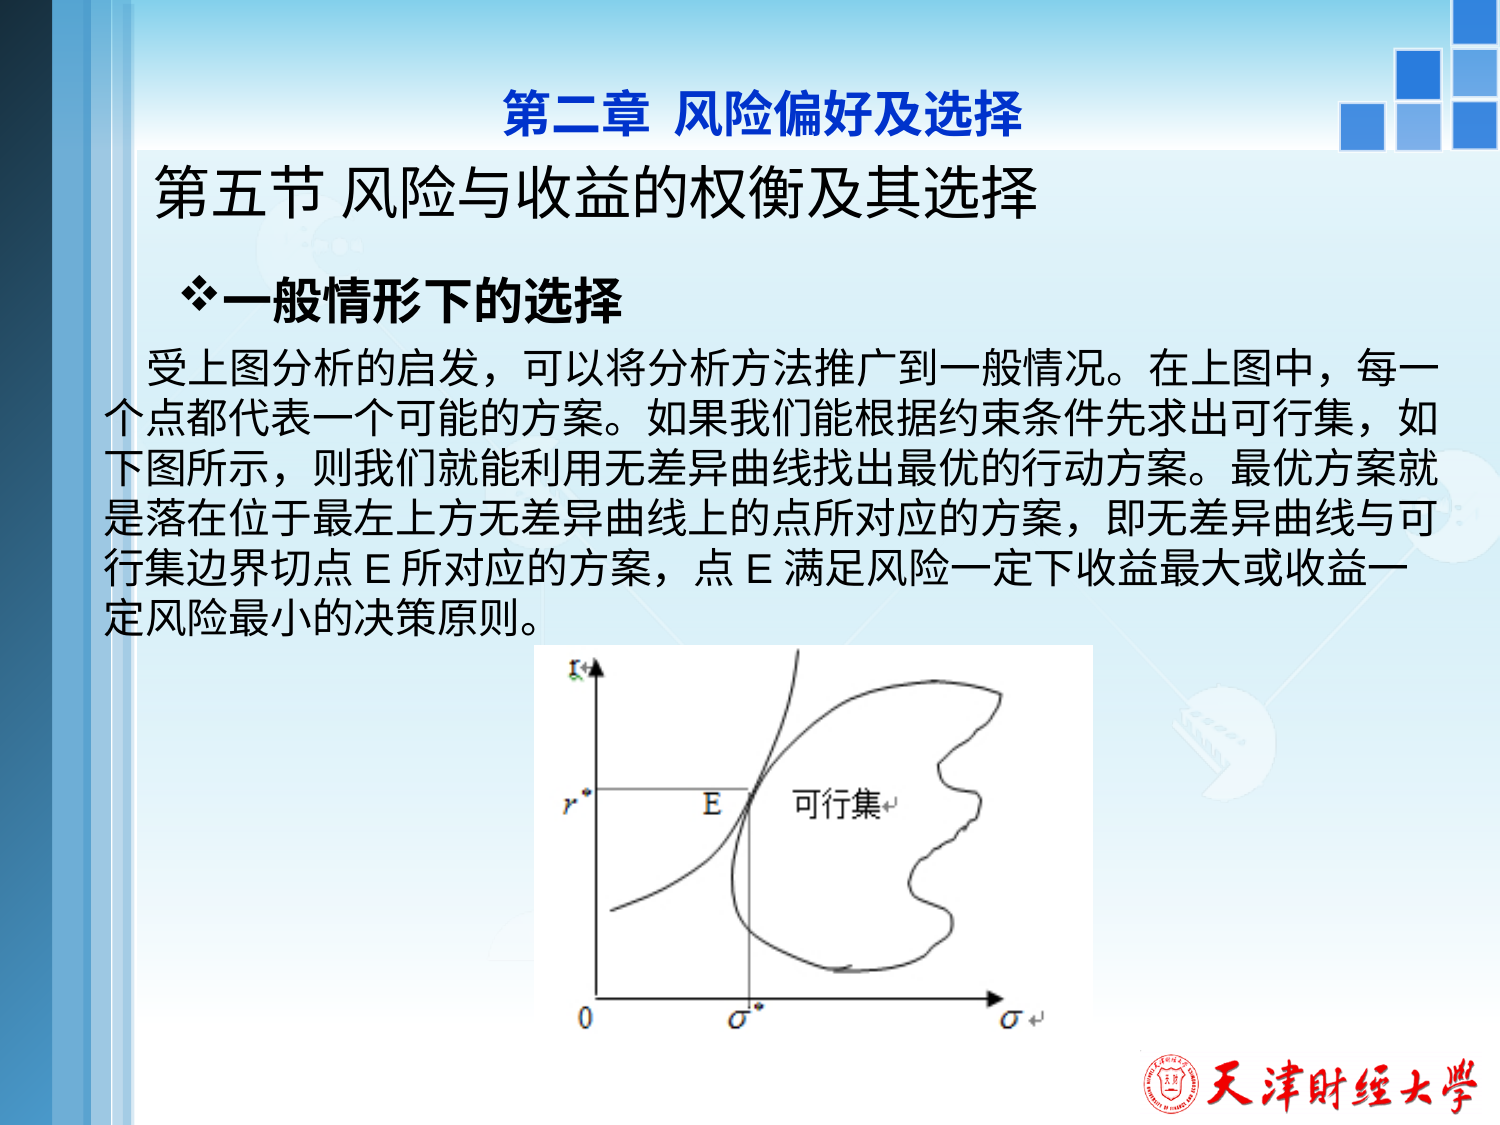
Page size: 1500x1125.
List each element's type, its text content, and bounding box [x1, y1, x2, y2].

title 第五节 风险与收益的权衡及其选择 [137, 150, 1125, 232]
picture [1131, 1049, 1500, 1119]
text_box 第二章 风险偏好及选择 [137, 74, 1388, 150]
text_box 受上图分析的启发，可以将分析方法推广到一般情况。在上图中，每一个点都代表一个可能的方案。如果我们能根据约束条件先求出可行集，如下图所示，则我们就能利用无差异曲线找出最优的行动方案。最优方案就是落在位于最左上方无差异曲线上的点所对应的方案，即无差异曲线与可行集边界切点E所对应的方案，点E满足风险一定下收益最大或收益一定风险最小的决策原则。 [88, 334, 1459, 700]
picture [132, 150, 1500, 1038]
text_box 一般情形下的选择 [162, 262, 913, 334]
